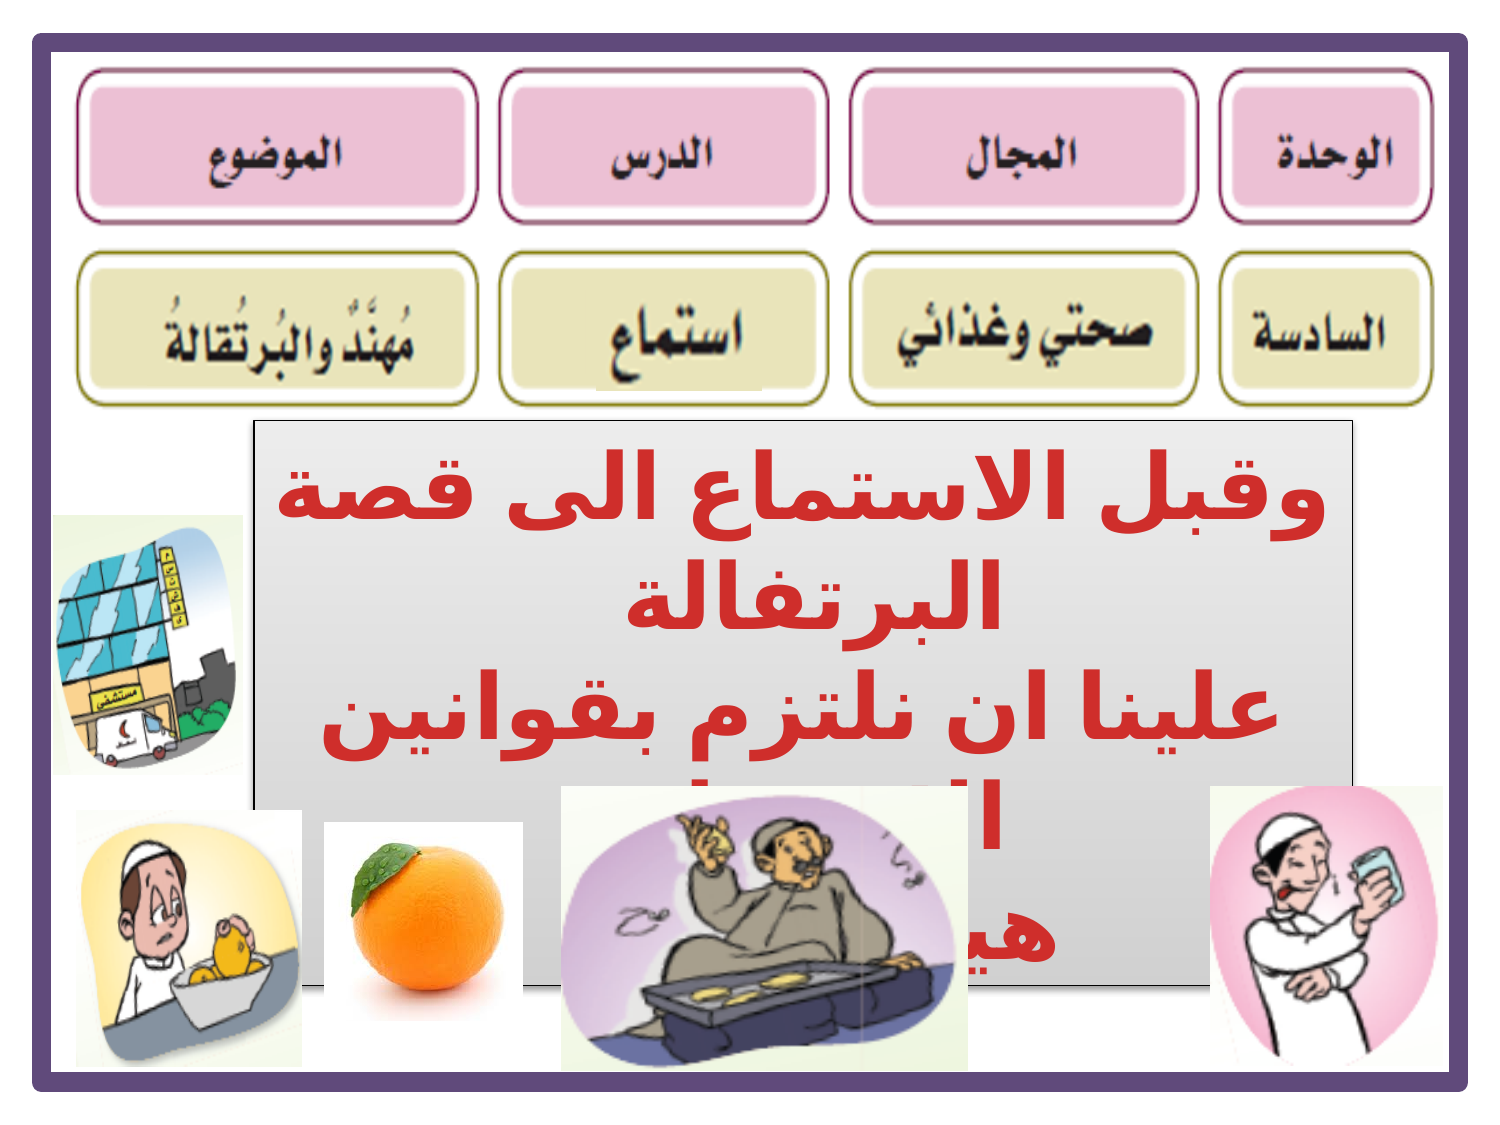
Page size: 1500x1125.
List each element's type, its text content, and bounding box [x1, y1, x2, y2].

picture [76, 810, 302, 1067]
text_box [39, 41, 1461, 1084]
picture [52, 514, 243, 776]
text_box وقبل الاستماع الى قصة البرتفالة علينا ان نلتزم بقوانين الاستماع هيا نتذكرها [253, 441, 1353, 986]
picture [64, 54, 1449, 433]
picture [1210, 786, 1443, 1067]
picture [324, 822, 523, 1021]
picture [560, 786, 968, 1071]
